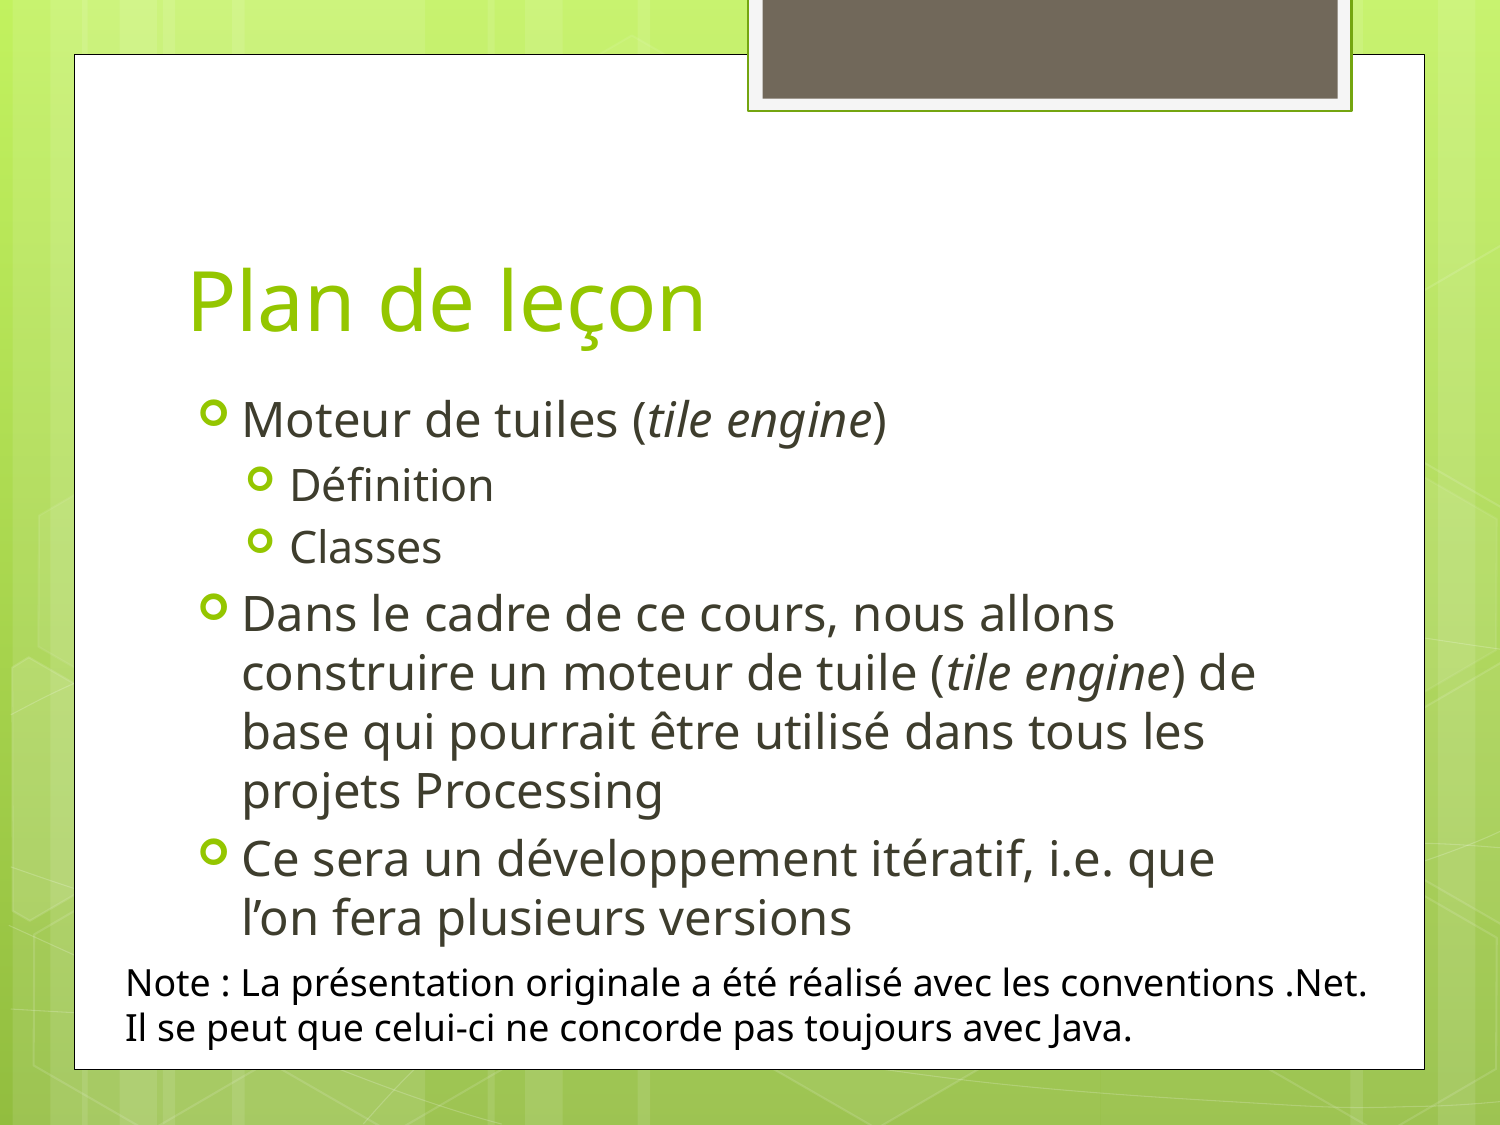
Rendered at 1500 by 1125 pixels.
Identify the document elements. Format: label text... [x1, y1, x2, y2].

text_box Note : La présentation originale a été réalisé avec les conventions .Net. Il se peut que celui-ci ne concorde pas toujours avec Java. [110, 951, 1385, 1057]
list Moteur de tuiles (tile engine) Définition Classes Dans le cadre de ce cours, nous allons construire un moteur de tuile (tile engine) de base qui pourrait être utilisé dans tous les projets Processing Ce sera un développement itératif, i.e. que l’on fera plusieurs versions [171, 381, 1283, 951]
title Plan de leçon [171, 168, 1324, 357]
